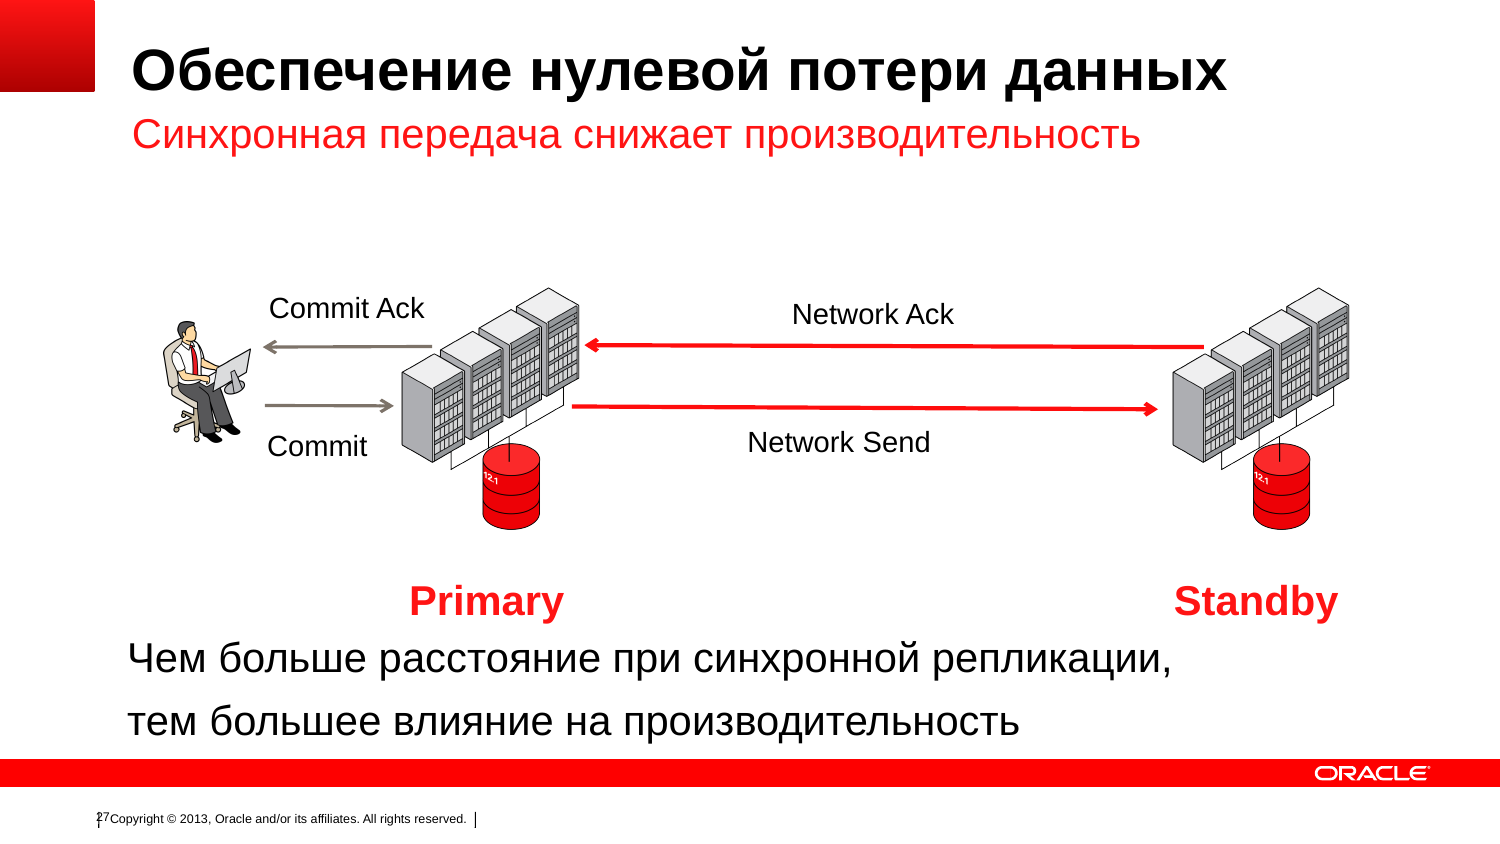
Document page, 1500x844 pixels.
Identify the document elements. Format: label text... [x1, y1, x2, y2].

list Чем больше расстояние при синхронной репликации, тем большее влияние на производительность [117, 630, 1417, 733]
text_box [227, 282, 466, 348]
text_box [228, 405, 396, 475]
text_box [585, 406, 1159, 471]
picture [162, 320, 251, 443]
text_box Standby [1119, 566, 1393, 631]
list Синхронная передача снижает производительность [131, 106, 1482, 157]
picture [0, 759, 1500, 787]
picture [401, 287, 580, 531]
title Обеспечение нулевой потери данных [131, 40, 1482, 106]
picture [1172, 287, 1350, 531]
text_box Primary [364, 566, 610, 631]
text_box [584, 288, 1170, 348]
